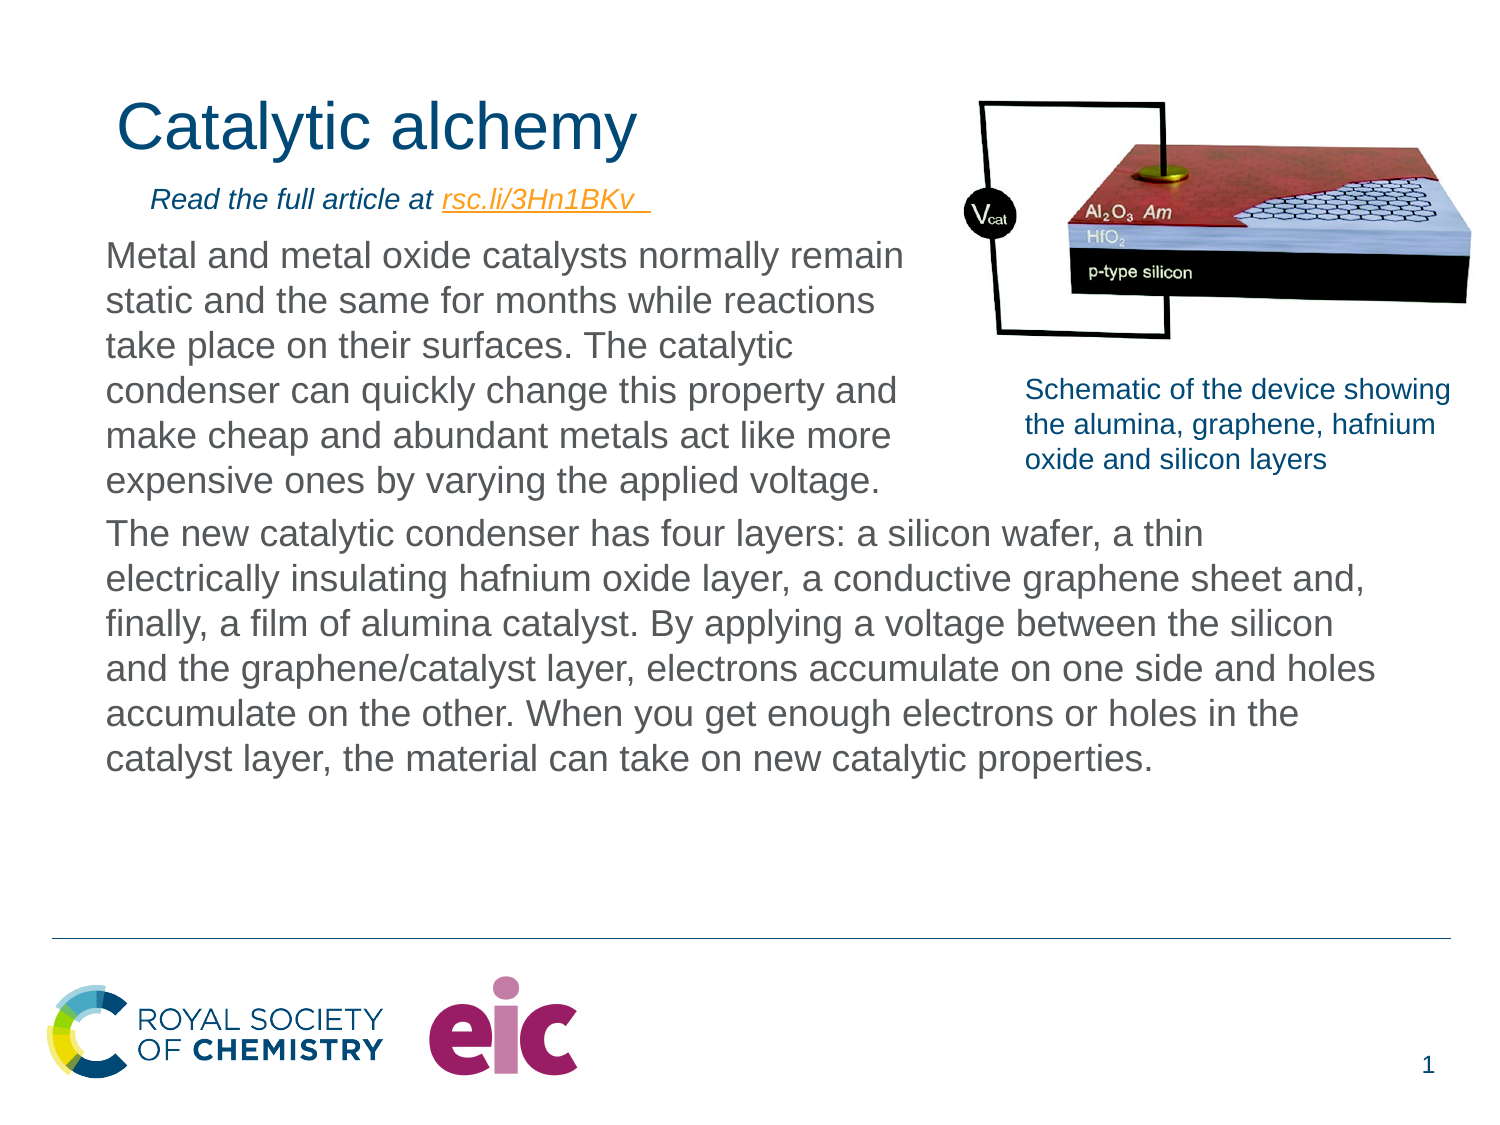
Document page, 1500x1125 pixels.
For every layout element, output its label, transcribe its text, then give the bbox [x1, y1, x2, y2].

title Catalytic alchemy [101, 19, 1396, 223]
slide_number 1 [1113, 1033, 1451, 1094]
picture [0, 938, 583, 1125]
text_box Schematic of the device showing the alumina, graphene, hafnium oxide and silicon layers [1010, 363, 1498, 483]
text_box The new catalytic condenser has four layers: a silicon wafer, a thin electrically insulating hafnium oxide layer, a conductive graphene sheet and, finally, a film of alumina catalyst. By applying a voltage between the silicon and the graphene/catalyst layer, electrons accumulate on one side and holes accumulate on the other. When you get enough electrons or holes in the catalyst layer, the material can take on new catalytic properties. [90, 501, 1401, 790]
picture [950, 75, 1497, 374]
text_box Metal and metal oxide catalysts normally remain static and the same for months while reactions take place on their surfaces. The catalytic condenser can quickly change this property and make cheap and abundant metals act like more expensive ones by varying the applied voltage. [90, 223, 972, 501]
text_box Read the full article at rsc.li/3Hn1BKv [135, 173, 950, 223]
